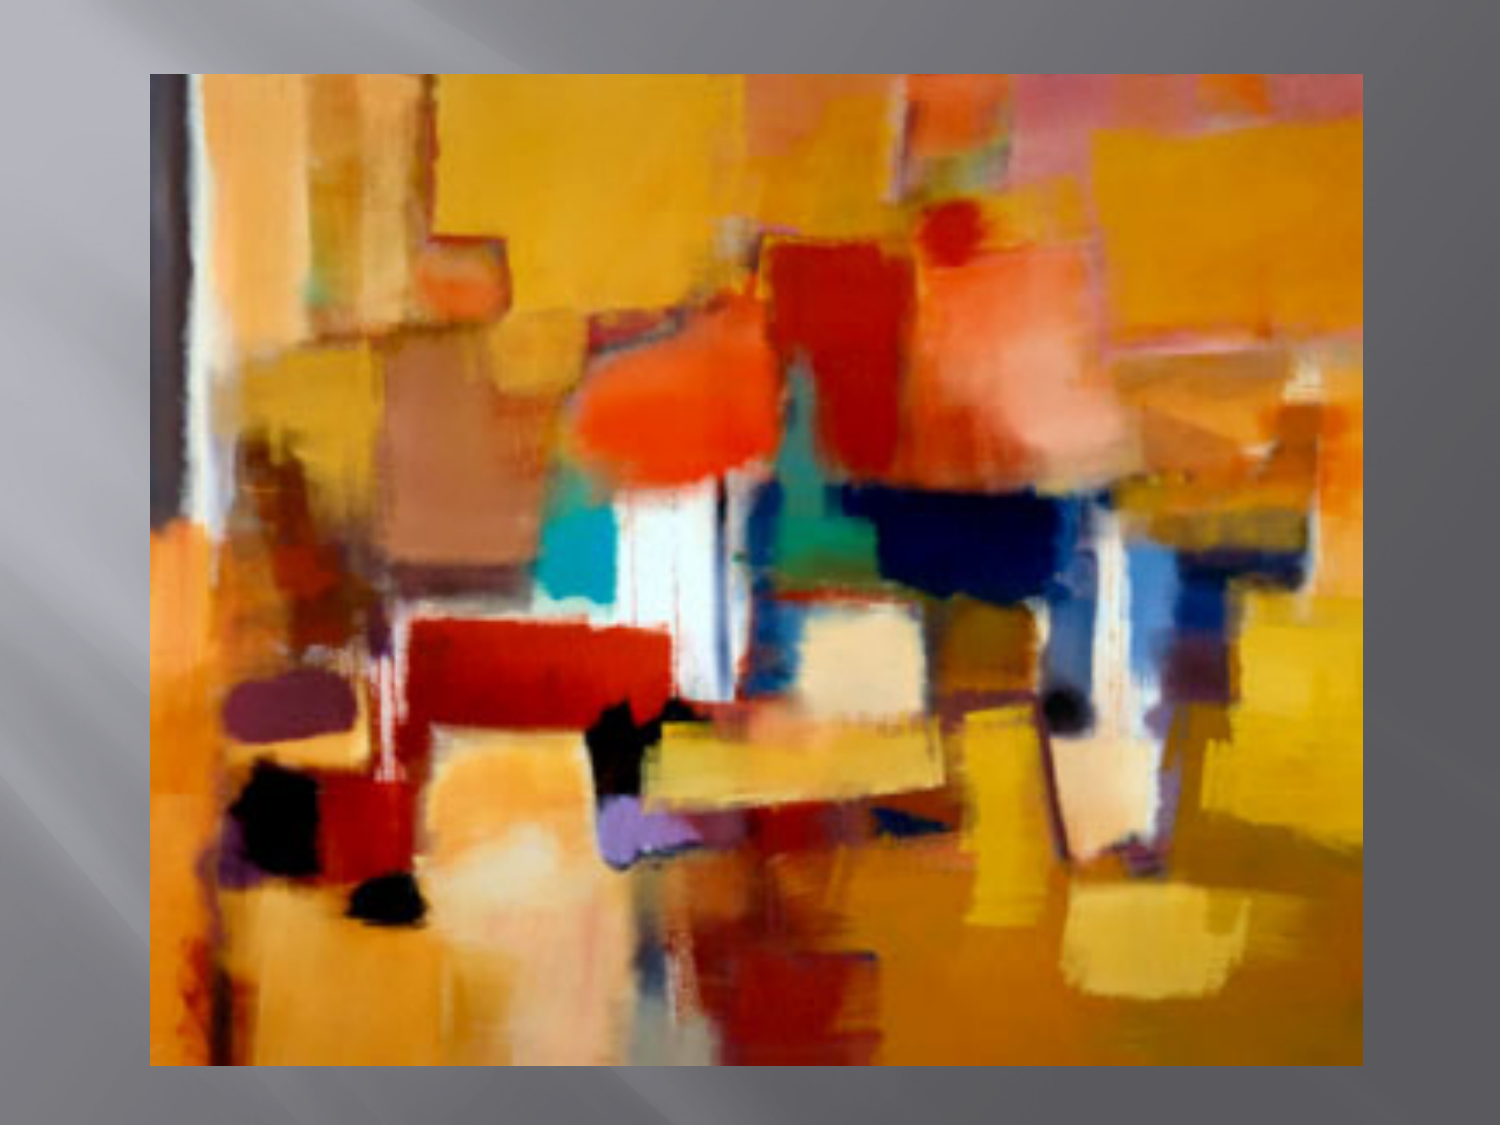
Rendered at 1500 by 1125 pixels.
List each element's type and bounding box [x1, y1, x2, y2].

picture [149, 74, 1363, 1066]
